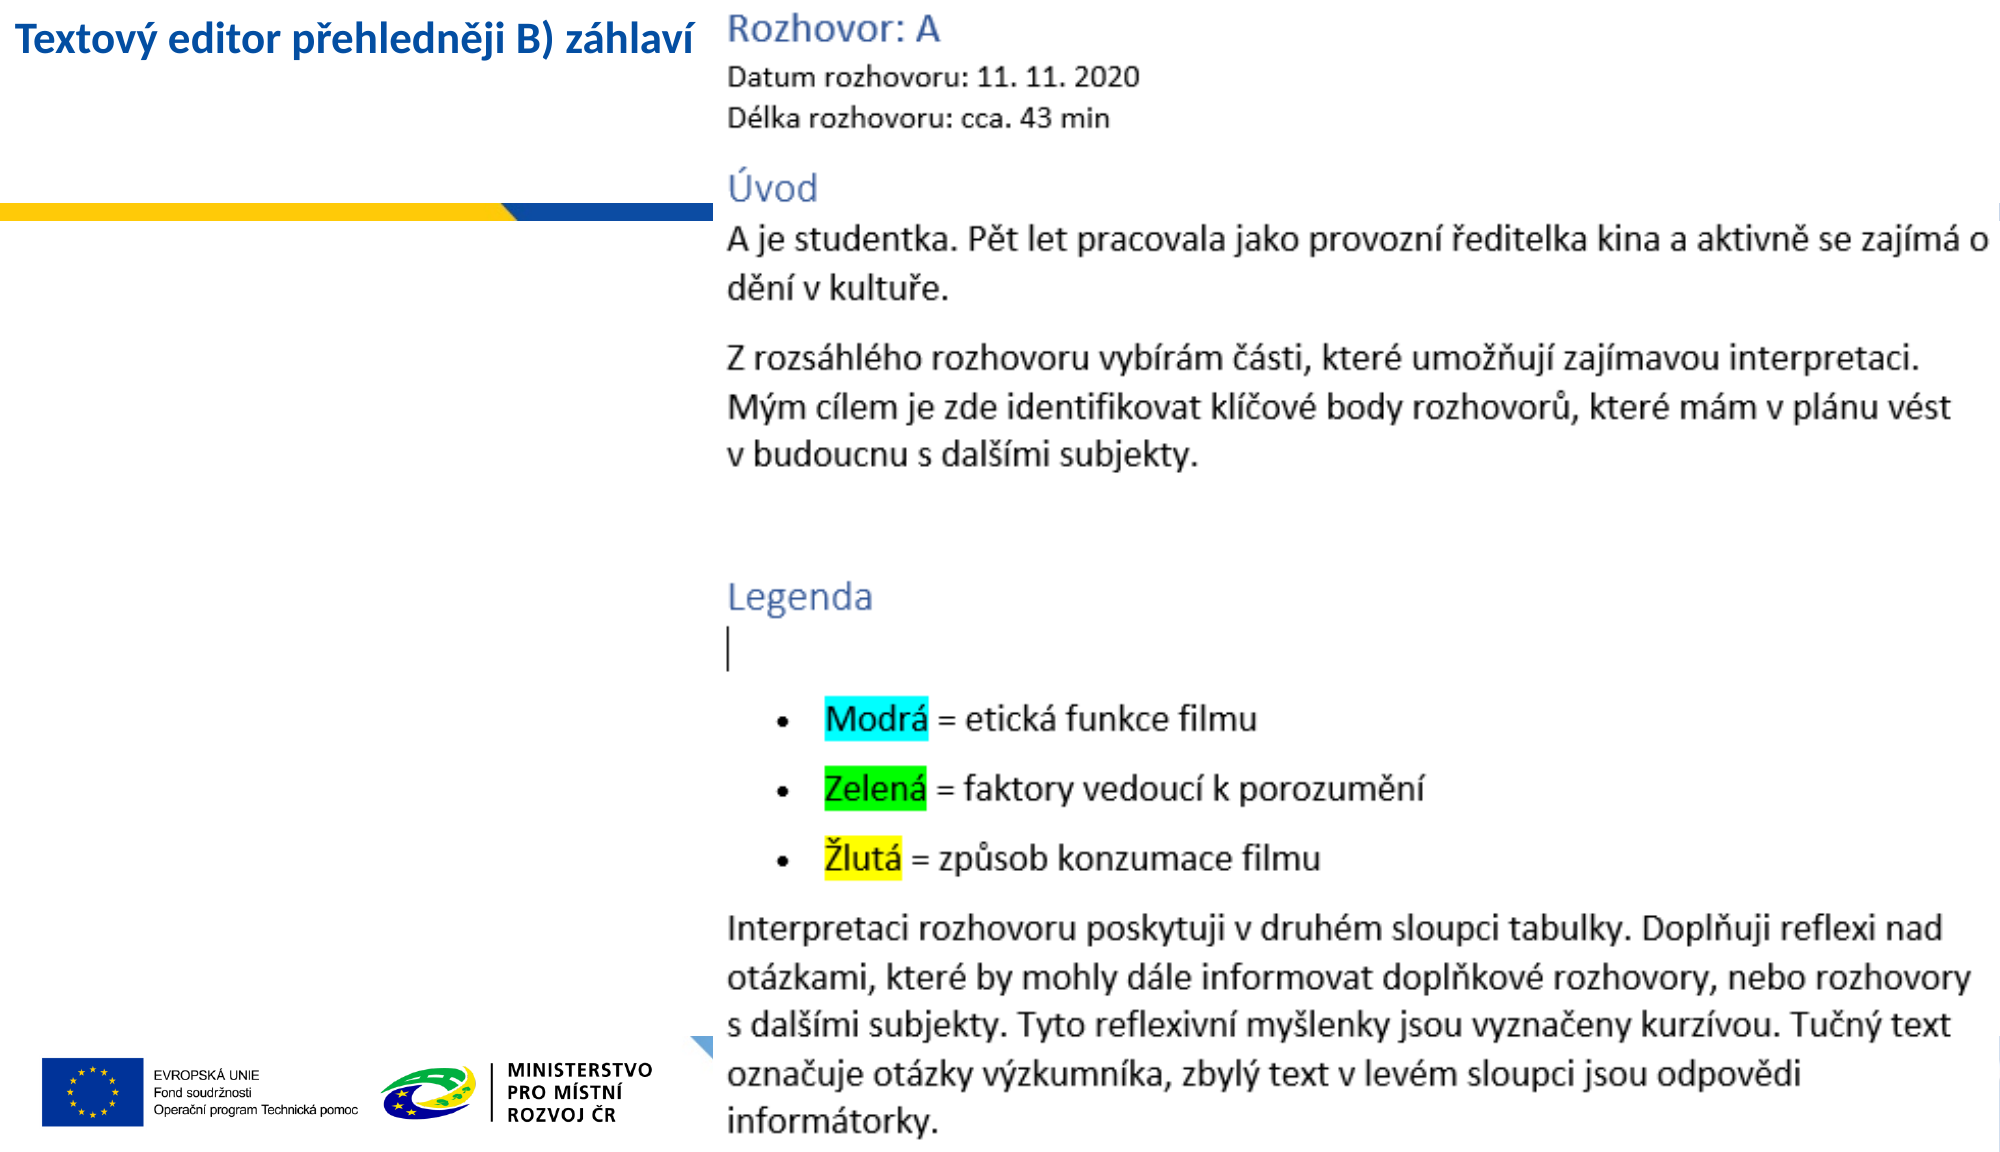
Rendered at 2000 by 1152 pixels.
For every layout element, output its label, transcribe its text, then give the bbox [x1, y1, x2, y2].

picture [0, 0, 2000, 1152]
picture [19, 1035, 674, 1149]
title Textový editor přehledněji B) záhlaví [0, 0, 711, 104]
